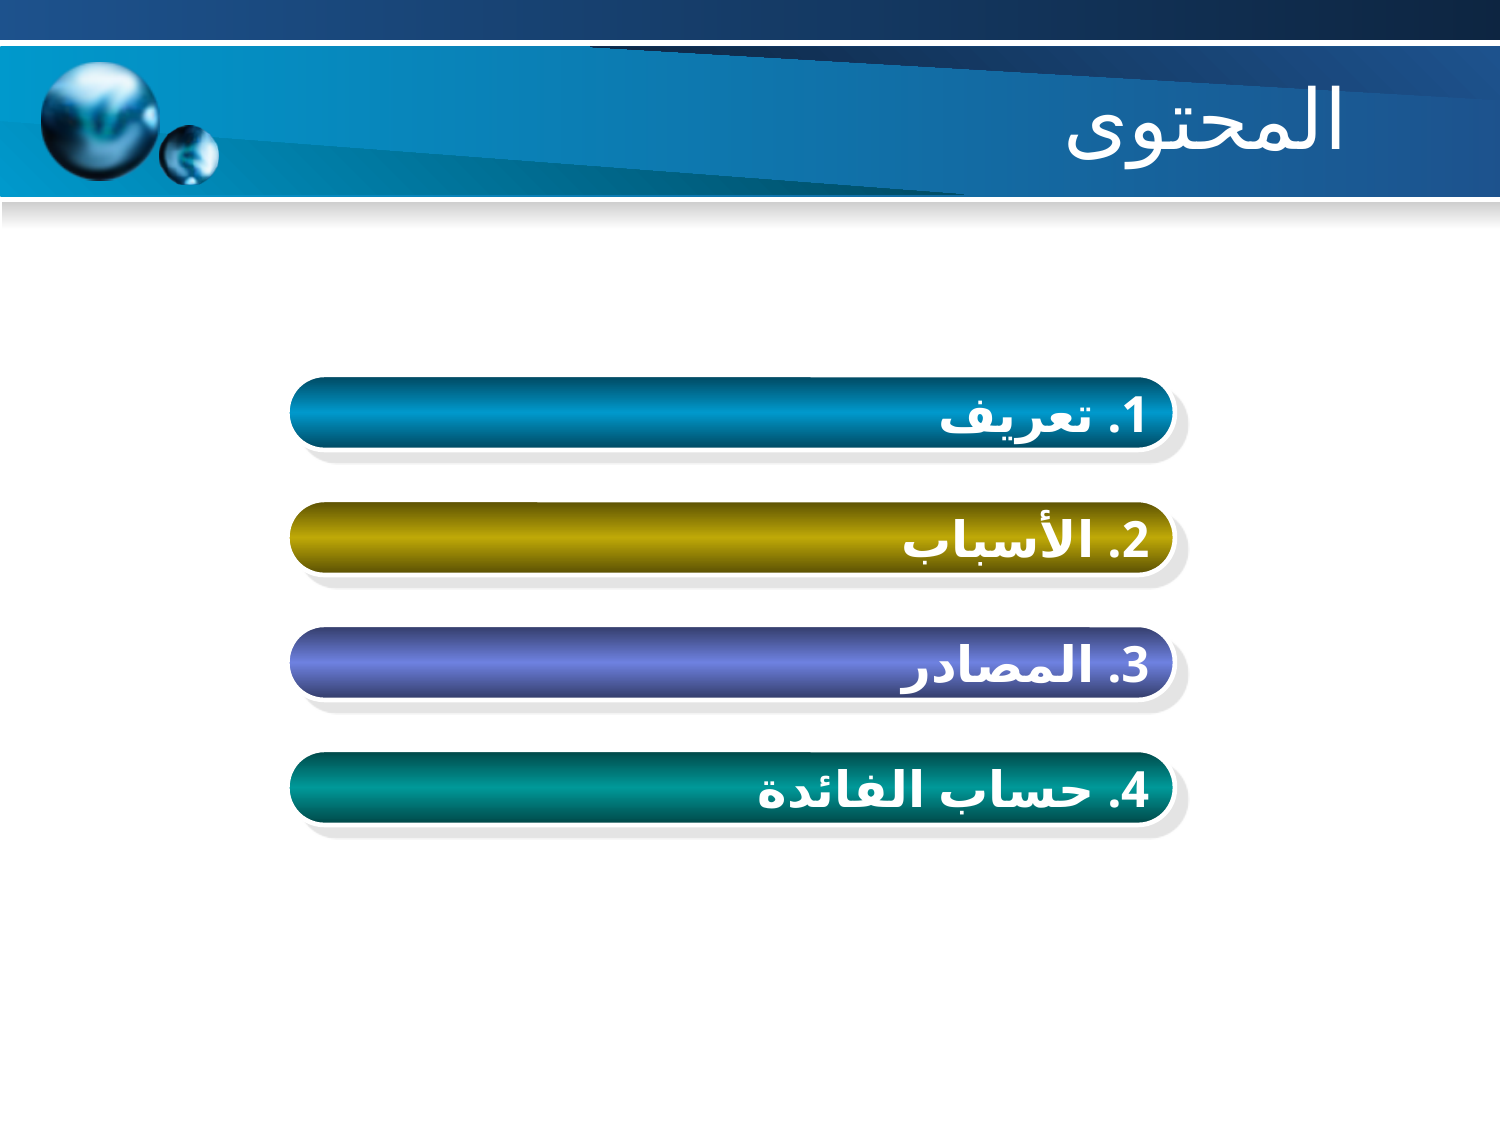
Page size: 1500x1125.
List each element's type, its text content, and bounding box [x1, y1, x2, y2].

text_box 3. المصادر [287, 624, 1175, 700]
text_box 2. الأسباب [287, 499, 1175, 575]
title المحتوى [274, 44, 1363, 188]
text_box 4. حساب الفائدة [287, 749, 1175, 825]
picture [42, 63, 159, 180]
picture [160, 126, 218, 184]
text_box 1. تعريف [287, 374, 1175, 450]
